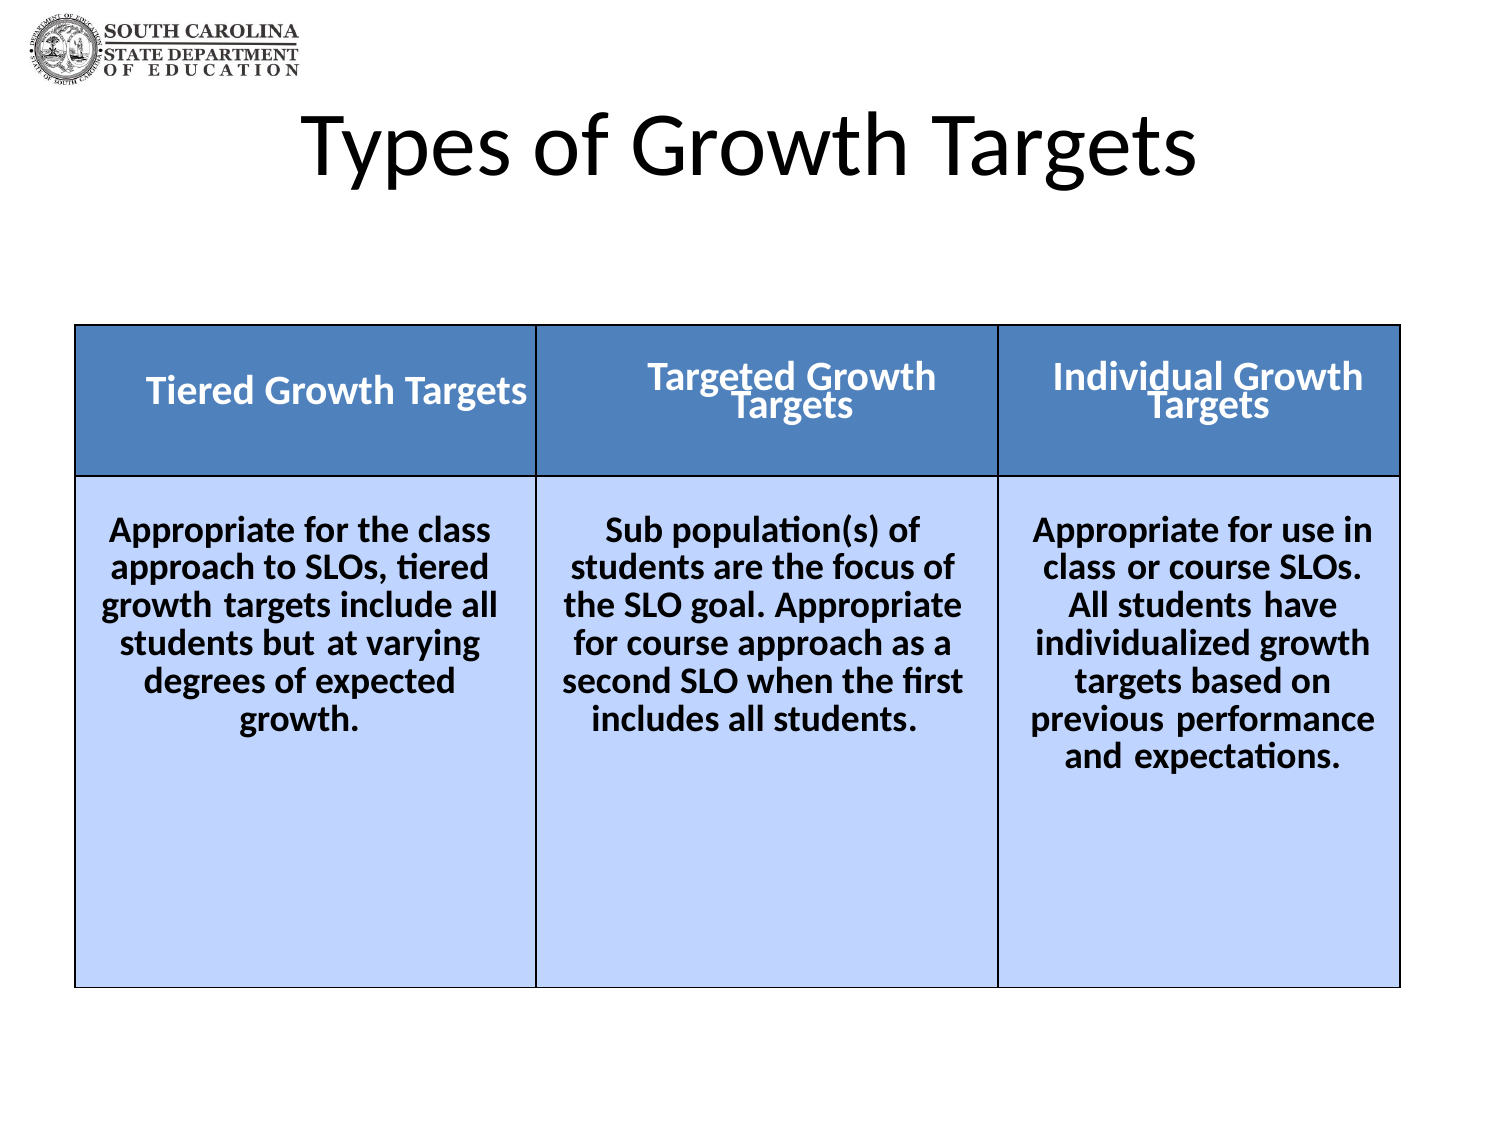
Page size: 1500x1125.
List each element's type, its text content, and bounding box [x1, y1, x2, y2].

table_cell Sub population(s) of students are the focus of the SLO goal. Appropriate for course approach as a second SLO when the first includes all students. [537, 477, 997, 987]
table_cell Appropriate for use in class or course SLOs. All students have individualized growth targets based on previous performance and expectations. [999, 477, 1399, 987]
table_header Individual Growth Targets [999, 326, 1399, 475]
table_cell Appropriate for the class approach to SLOs, tiered growth targets include all students but at varying degrees of expected growth. [76, 477, 535, 987]
title Types of Growth Targets [75, 45, 1425, 233]
table_header Targeted Growth Targets [537, 326, 997, 475]
picture [24, 12, 313, 90]
table_header Tiered Growth Targets [76, 326, 535, 475]
